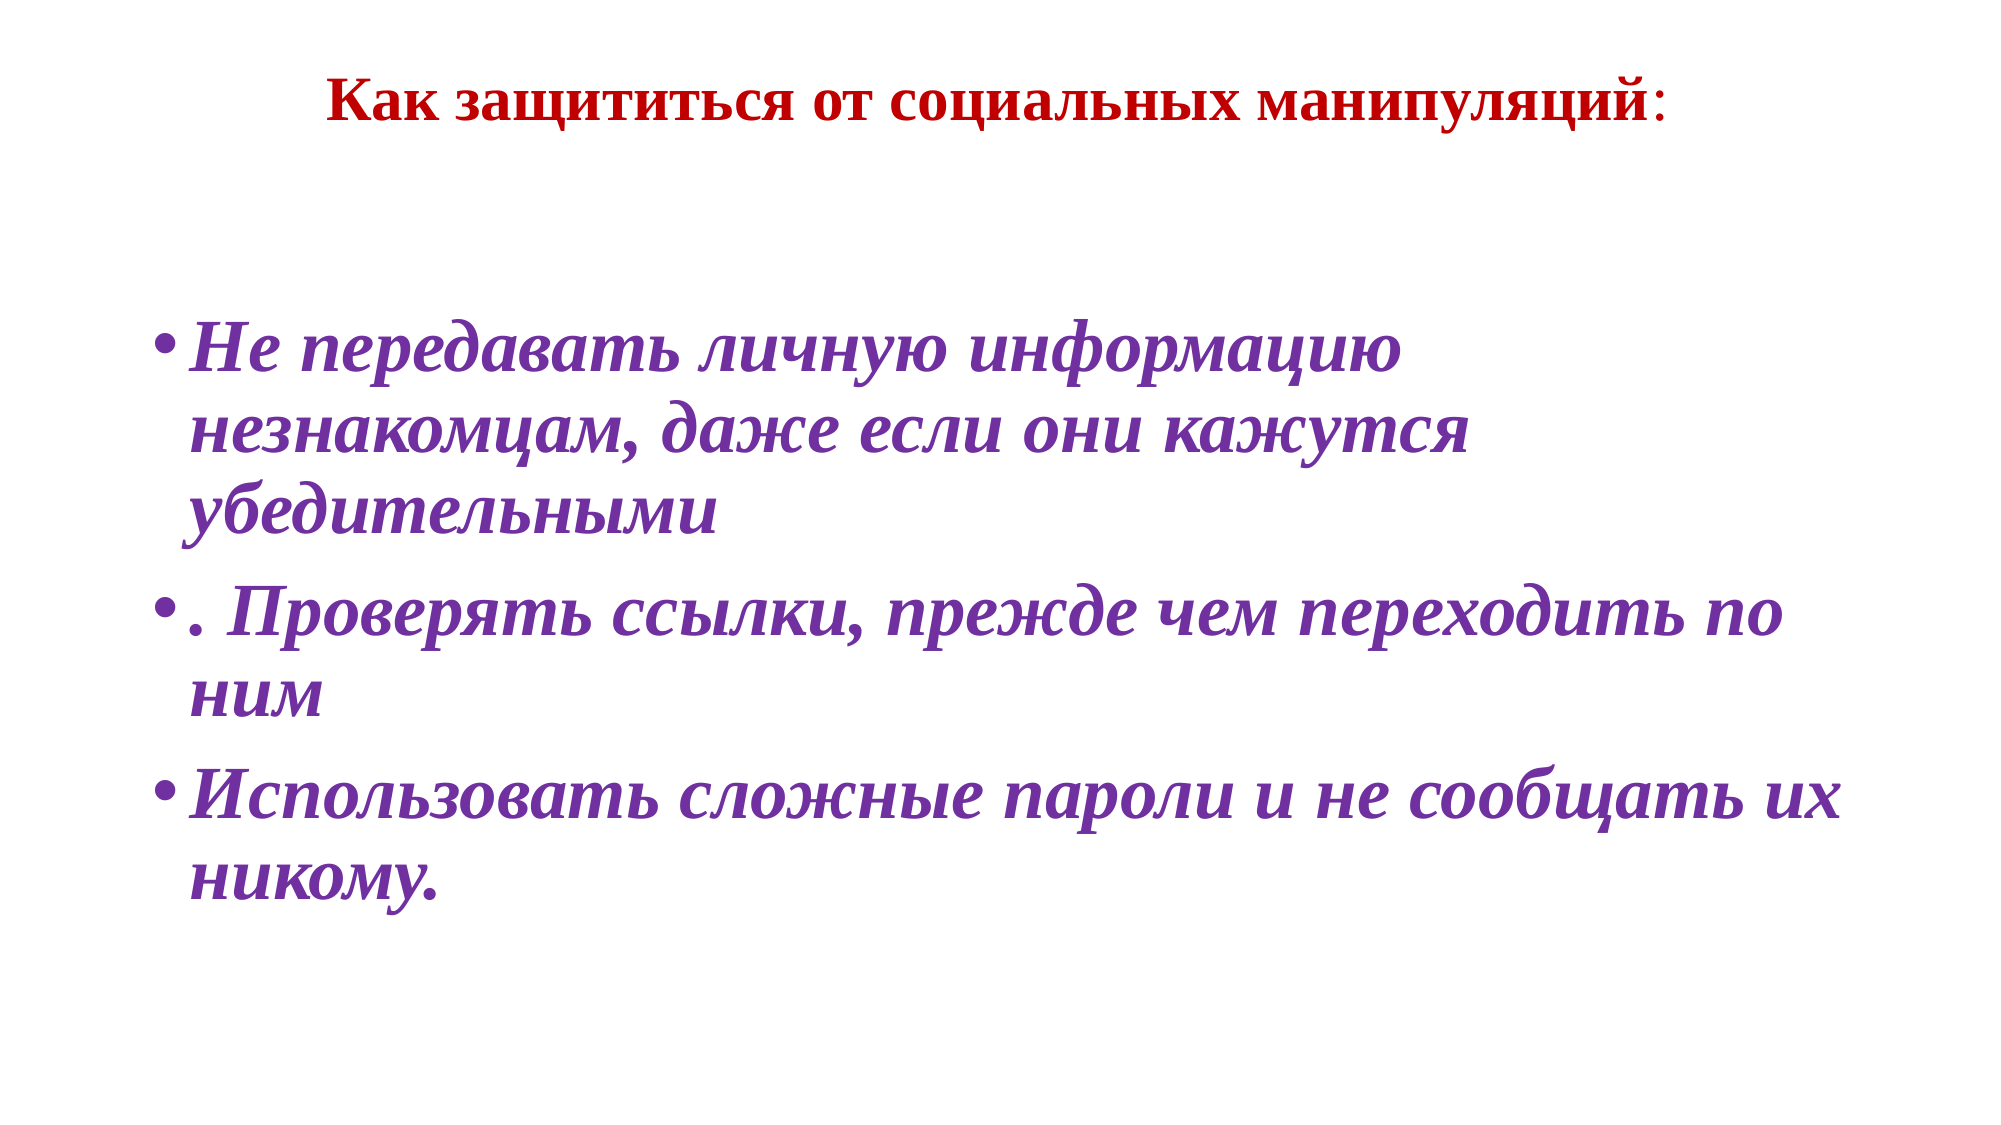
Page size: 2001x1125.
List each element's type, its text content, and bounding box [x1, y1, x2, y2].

list Не передавать личную информацию незнакомцам, даже если они кажутся убедительными . Проверять ссылки, прежде чем переходить по ним Использовать сложные пароли и не сообщать их никому. [137, 299, 1863, 1014]
title Как защититься от социальных манипуляций: [171, 56, 1824, 219]
